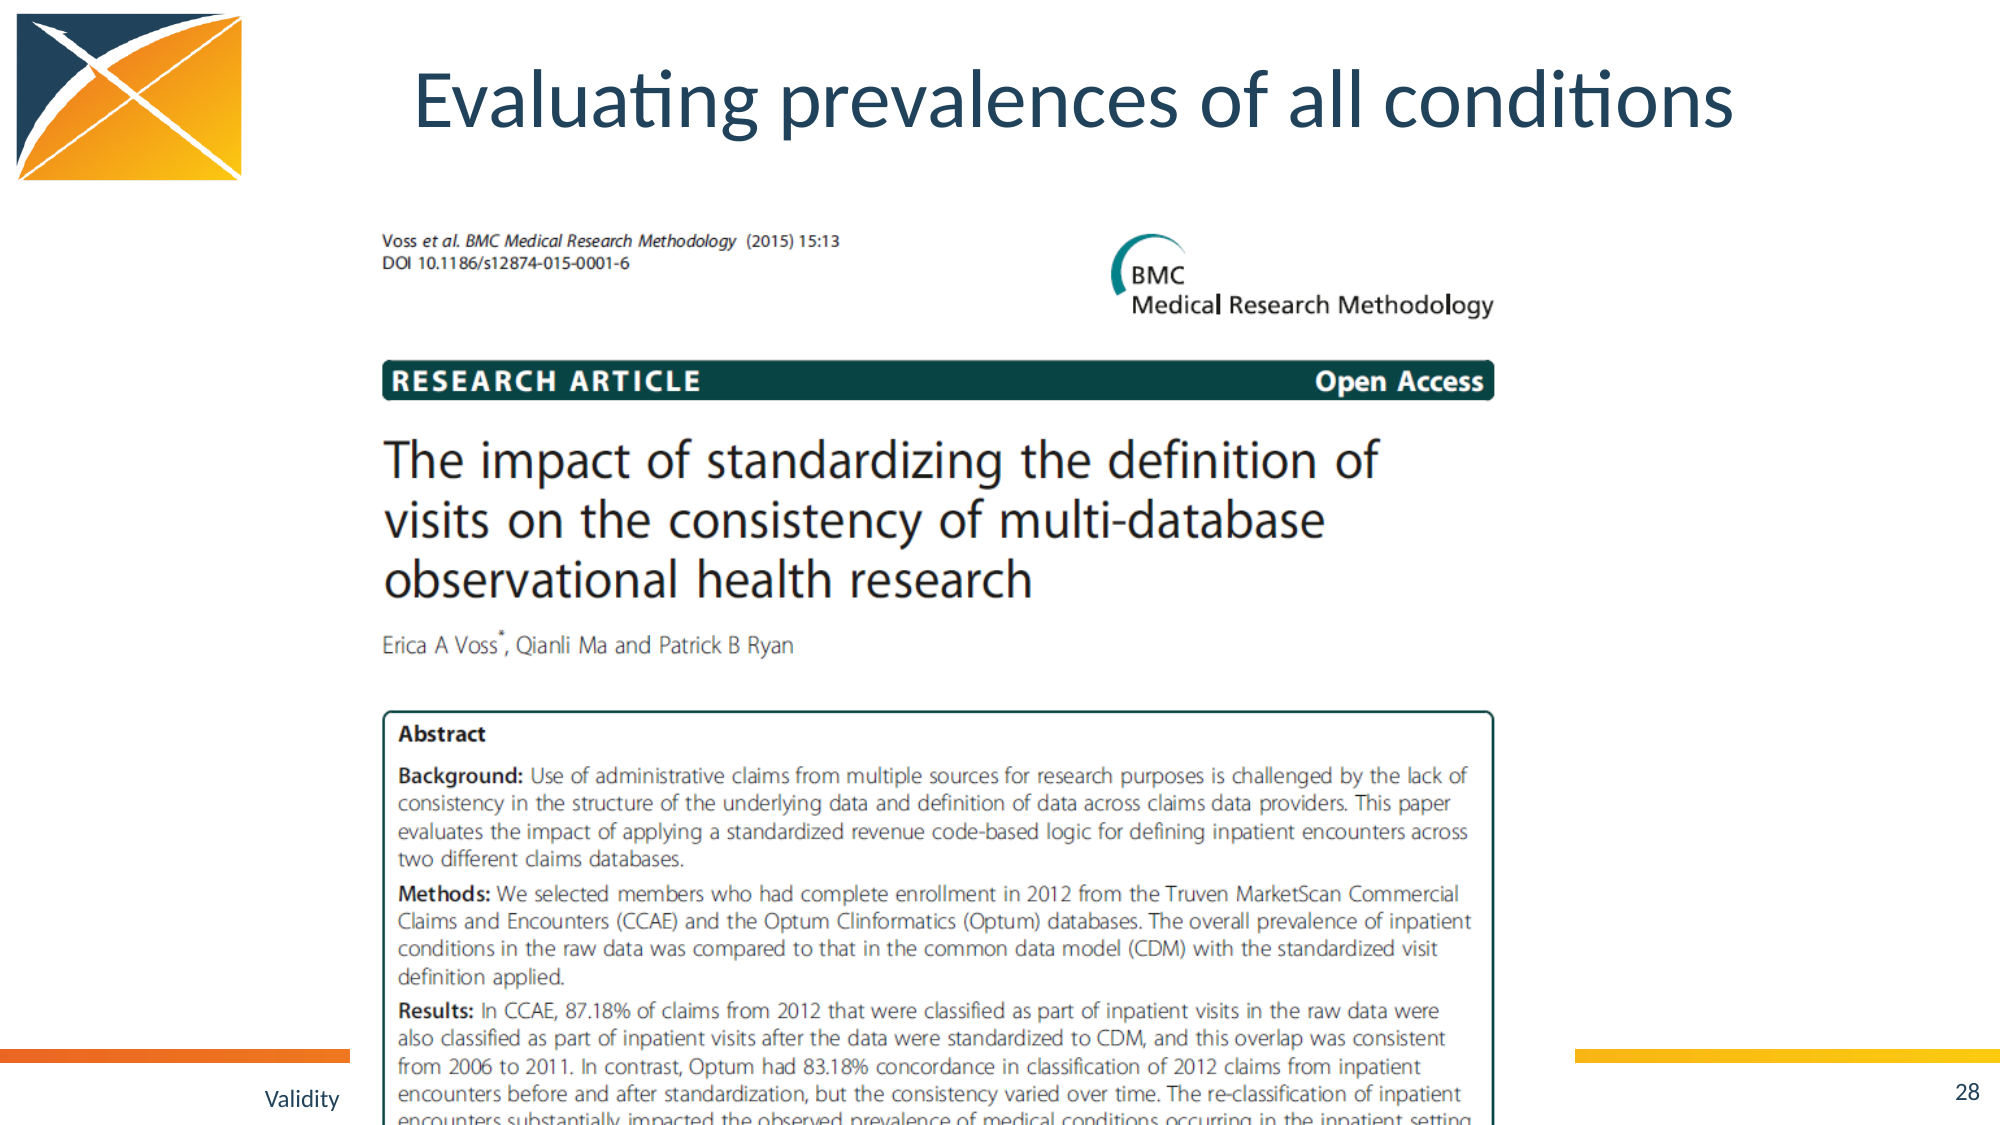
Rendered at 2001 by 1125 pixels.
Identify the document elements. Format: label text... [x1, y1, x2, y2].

text_box Validity [249, 1074, 345, 1120]
picture [350, 212, 1575, 1125]
title Evaluating prevalences of all conditions [249, 24, 1900, 163]
picture [0, 0, 274, 200]
slide_number 28 [1645, 1060, 1996, 1120]
